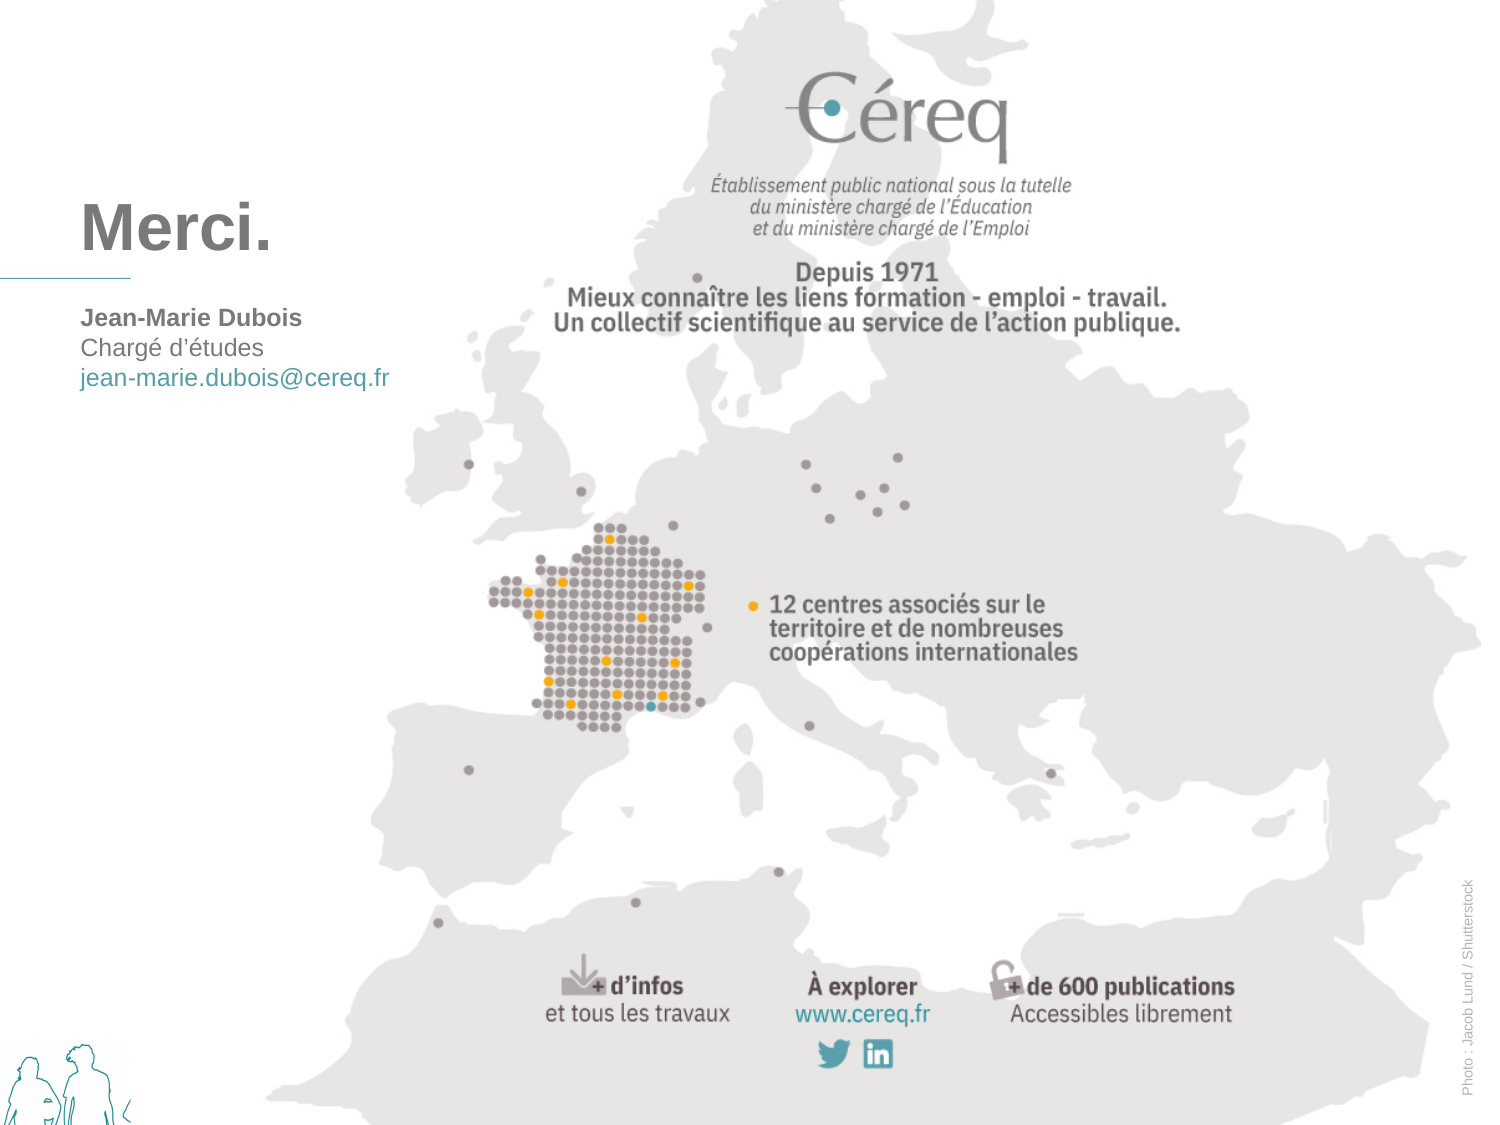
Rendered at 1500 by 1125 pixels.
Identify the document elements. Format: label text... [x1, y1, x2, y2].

picture [0, 0, 1500, 1125]
text_box Jean-Marie Dubois Chargé d’études jean-marie.dubois@cereq.fr [65, 294, 130, 399]
text_box Merci. [65, 176, 130, 294]
